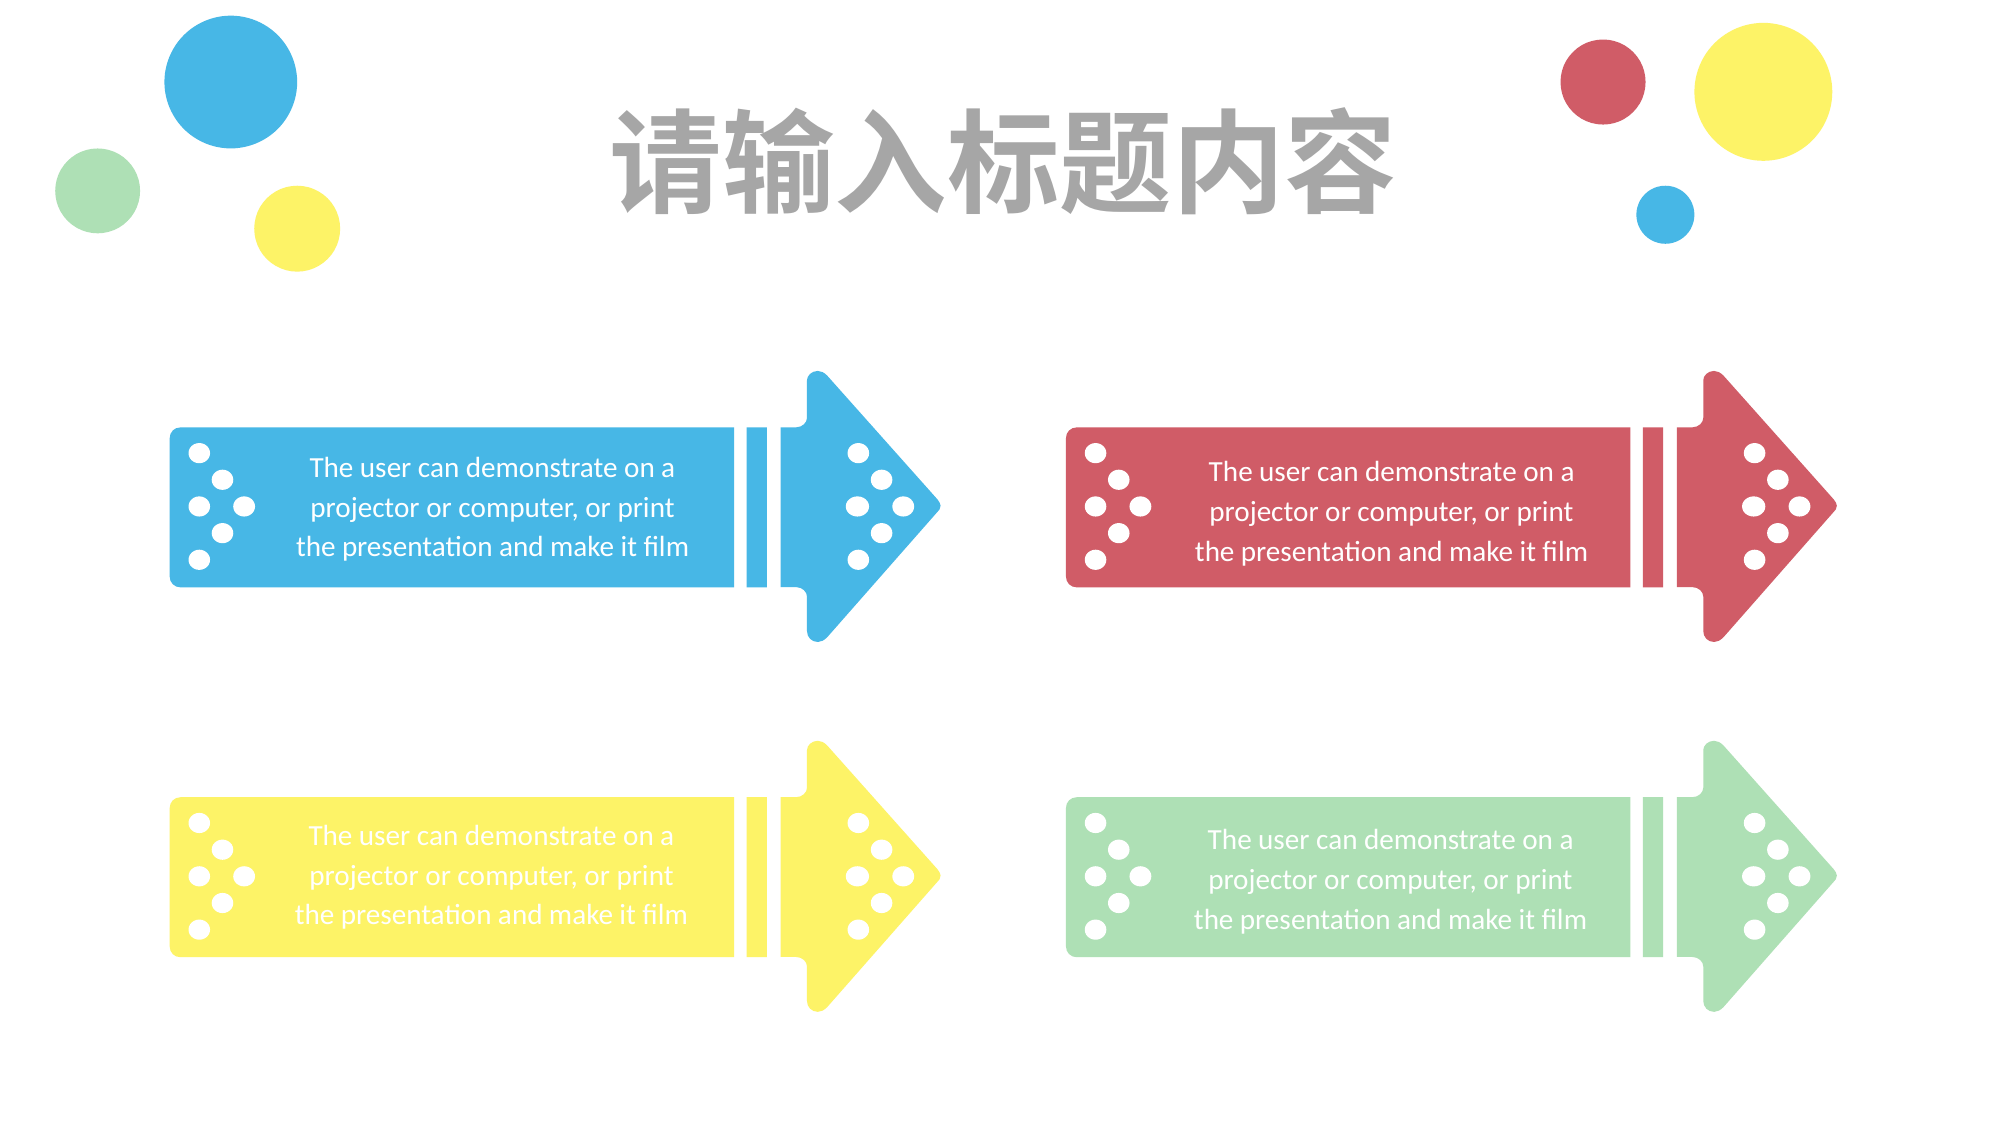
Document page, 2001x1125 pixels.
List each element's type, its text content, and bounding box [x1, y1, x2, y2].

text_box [1084, 442, 1811, 570]
text_box [1693, 21, 1834, 162]
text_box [188, 812, 915, 940]
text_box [1065, 740, 1837, 1012]
text_box [1635, 184, 1696, 245]
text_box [169, 740, 941, 1012]
text_box [253, 184, 342, 273]
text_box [169, 370, 941, 642]
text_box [1084, 812, 1811, 940]
text_box [163, 14, 299, 150]
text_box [188, 442, 915, 570]
text_box [1559, 38, 1647, 126]
text_box 请输入标题内容 [595, 84, 1413, 235]
text_box [54, 147, 142, 235]
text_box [1065, 370, 1837, 642]
